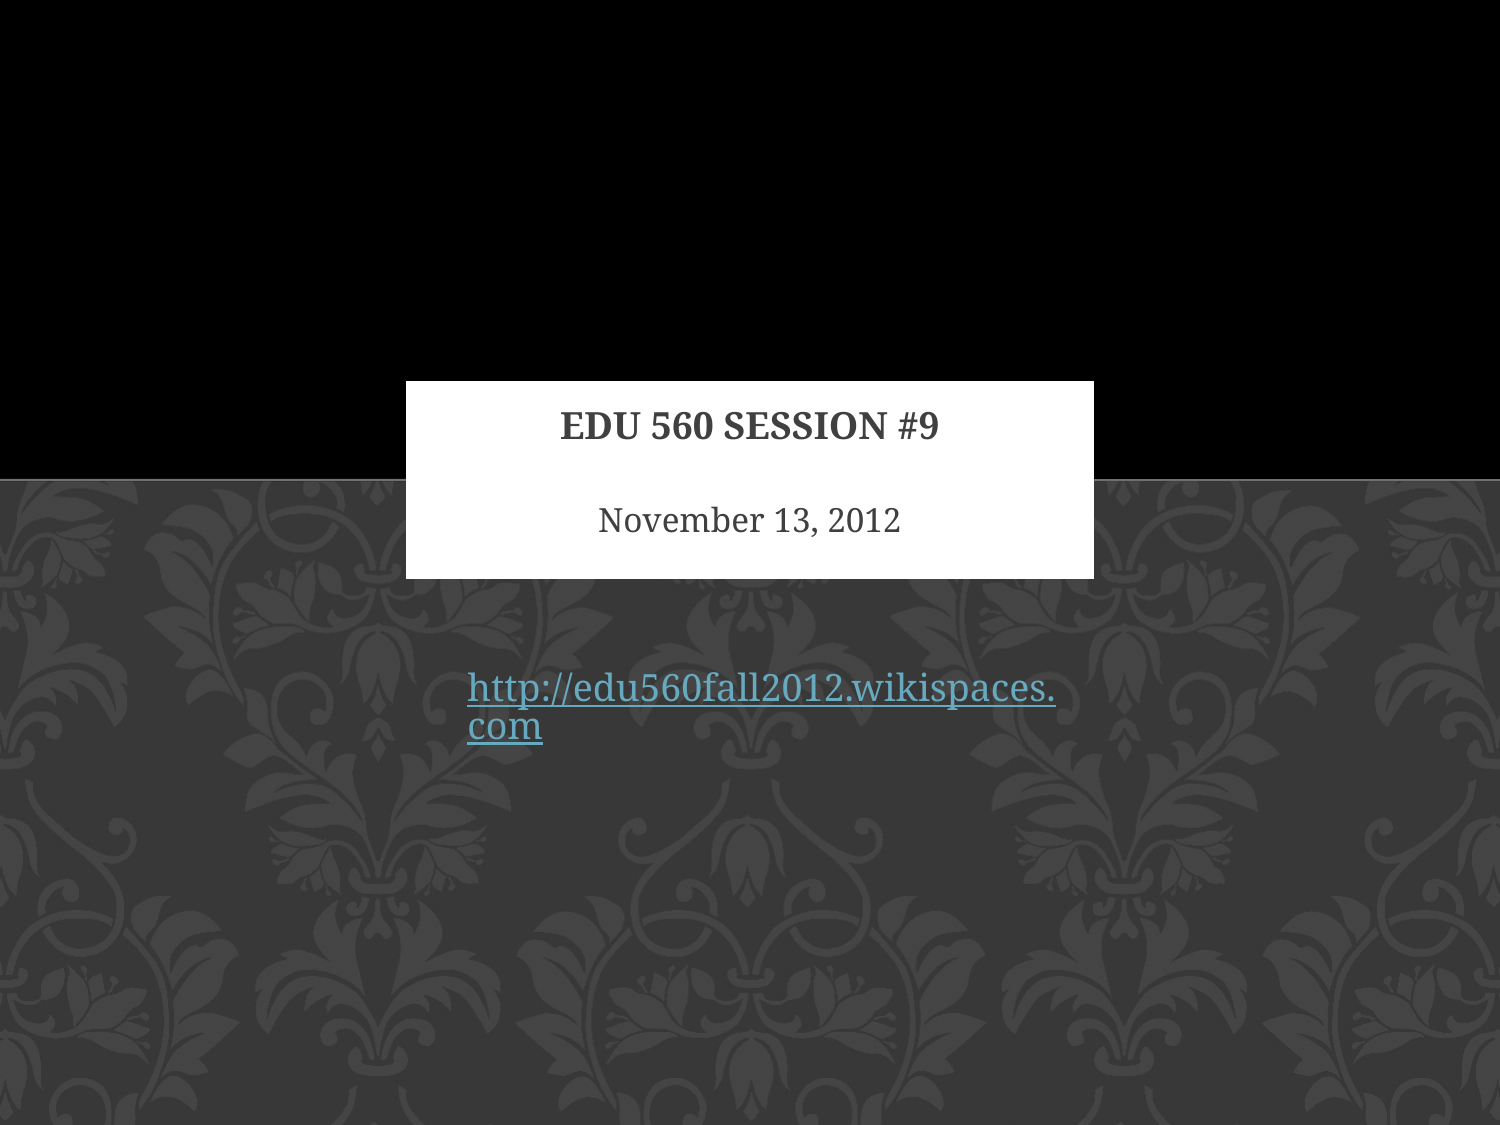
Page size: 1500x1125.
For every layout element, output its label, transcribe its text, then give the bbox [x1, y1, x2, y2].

subtitle November 13, 2012 [420, 499, 1080, 570]
title Edu 560 Session #9 [415, 387, 1085, 498]
text_box http://edu560fall2012.wikispaces.com [452, 656, 1081, 723]
